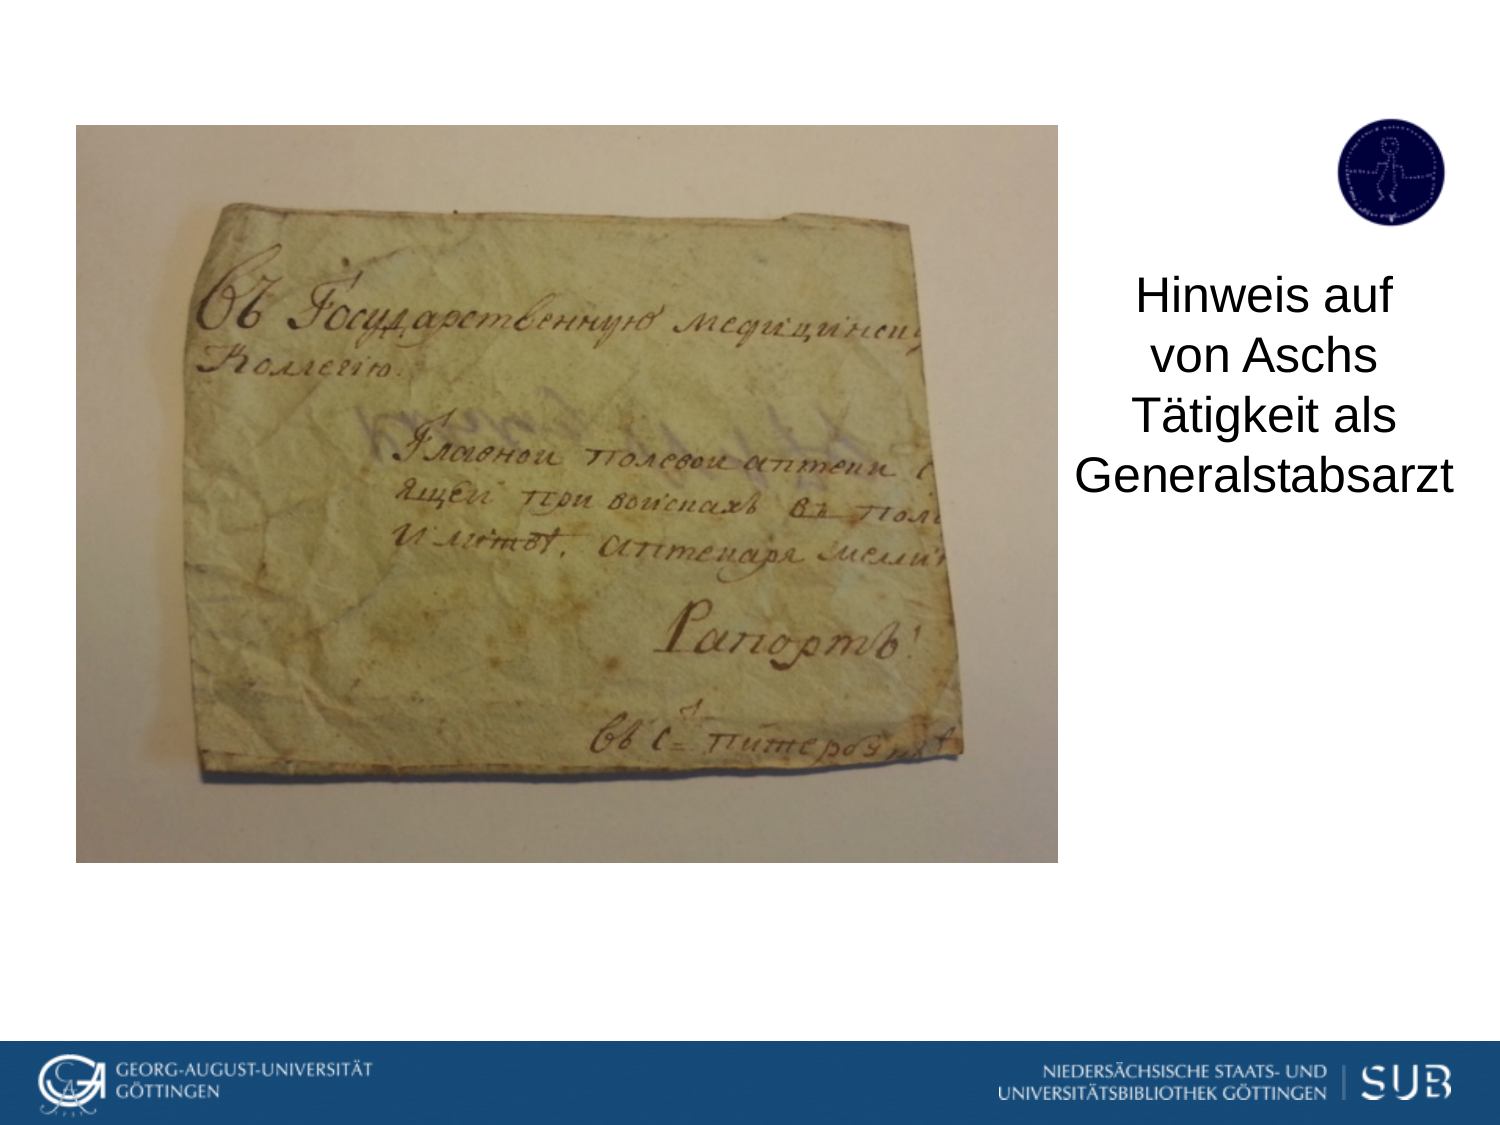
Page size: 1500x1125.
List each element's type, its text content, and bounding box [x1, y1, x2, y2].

picture [1332, 113, 1451, 232]
picture [76, 125, 1058, 863]
picture [0, 1041, 1500, 1125]
text_box Hinweis auf von Aschs Tätigkeit als Generalstabsarzt [1062, 255, 1500, 511]
